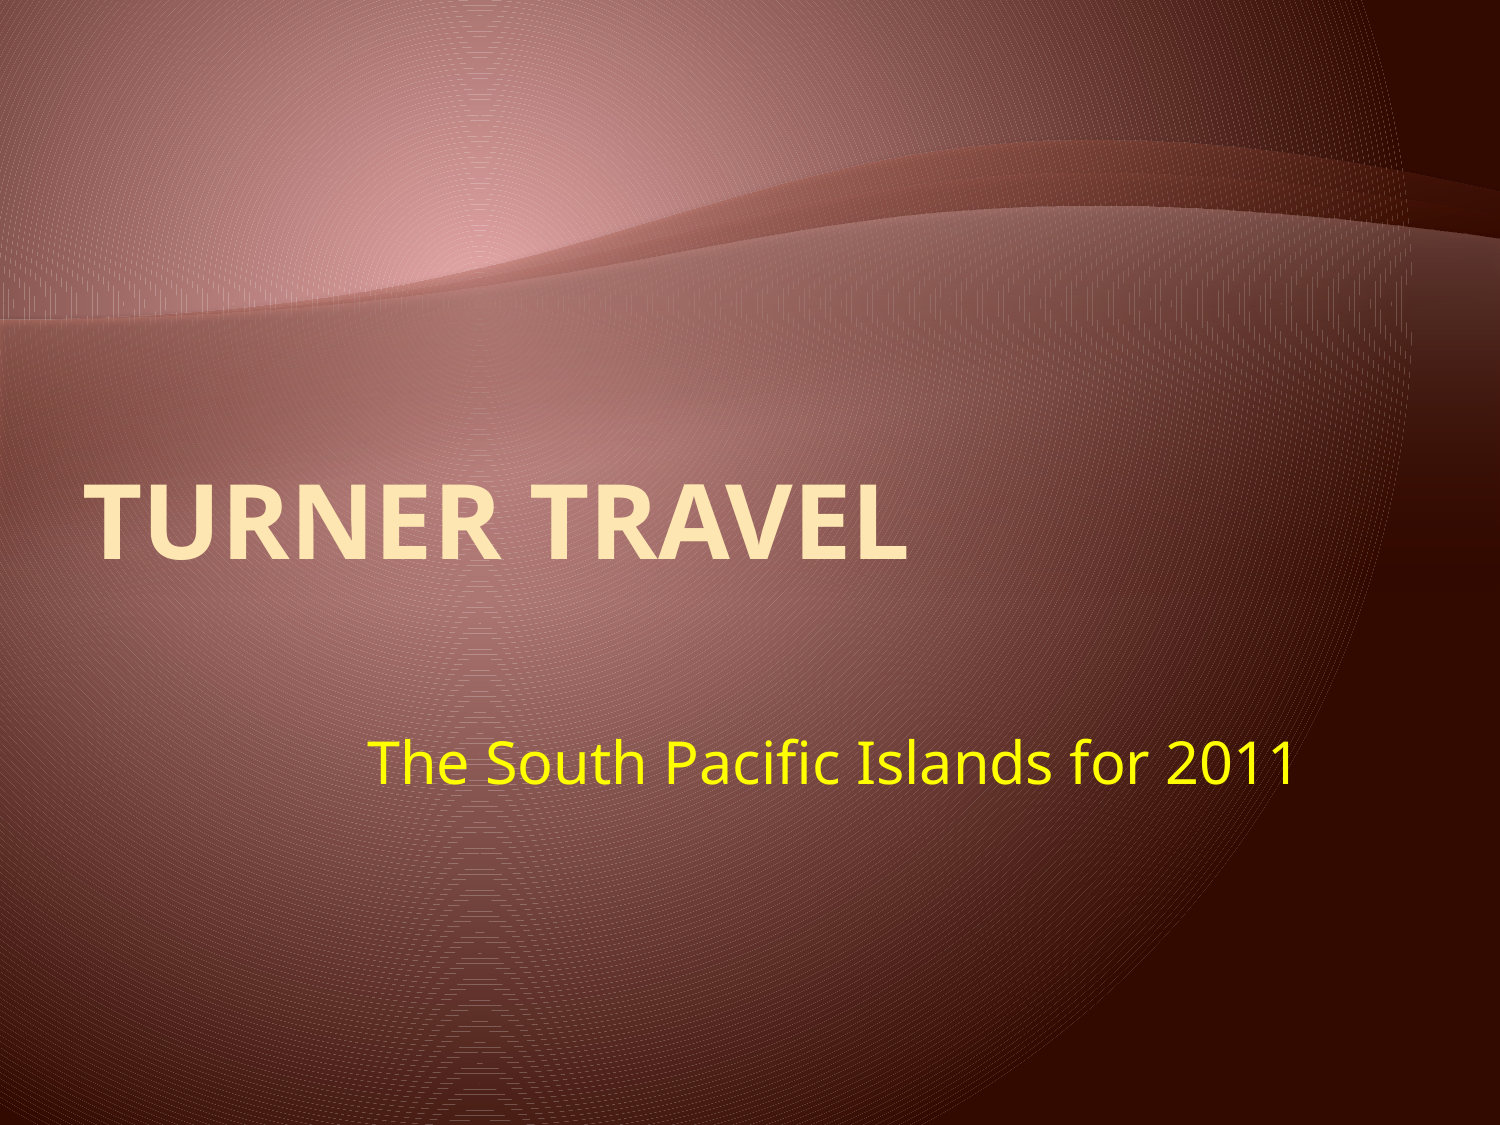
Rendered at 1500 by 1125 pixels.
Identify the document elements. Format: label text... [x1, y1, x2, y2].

title Turner Travel [82, 455, 1433, 811]
subtitle The South Pacific Islands for 2011 [367, 706, 1304, 797]
